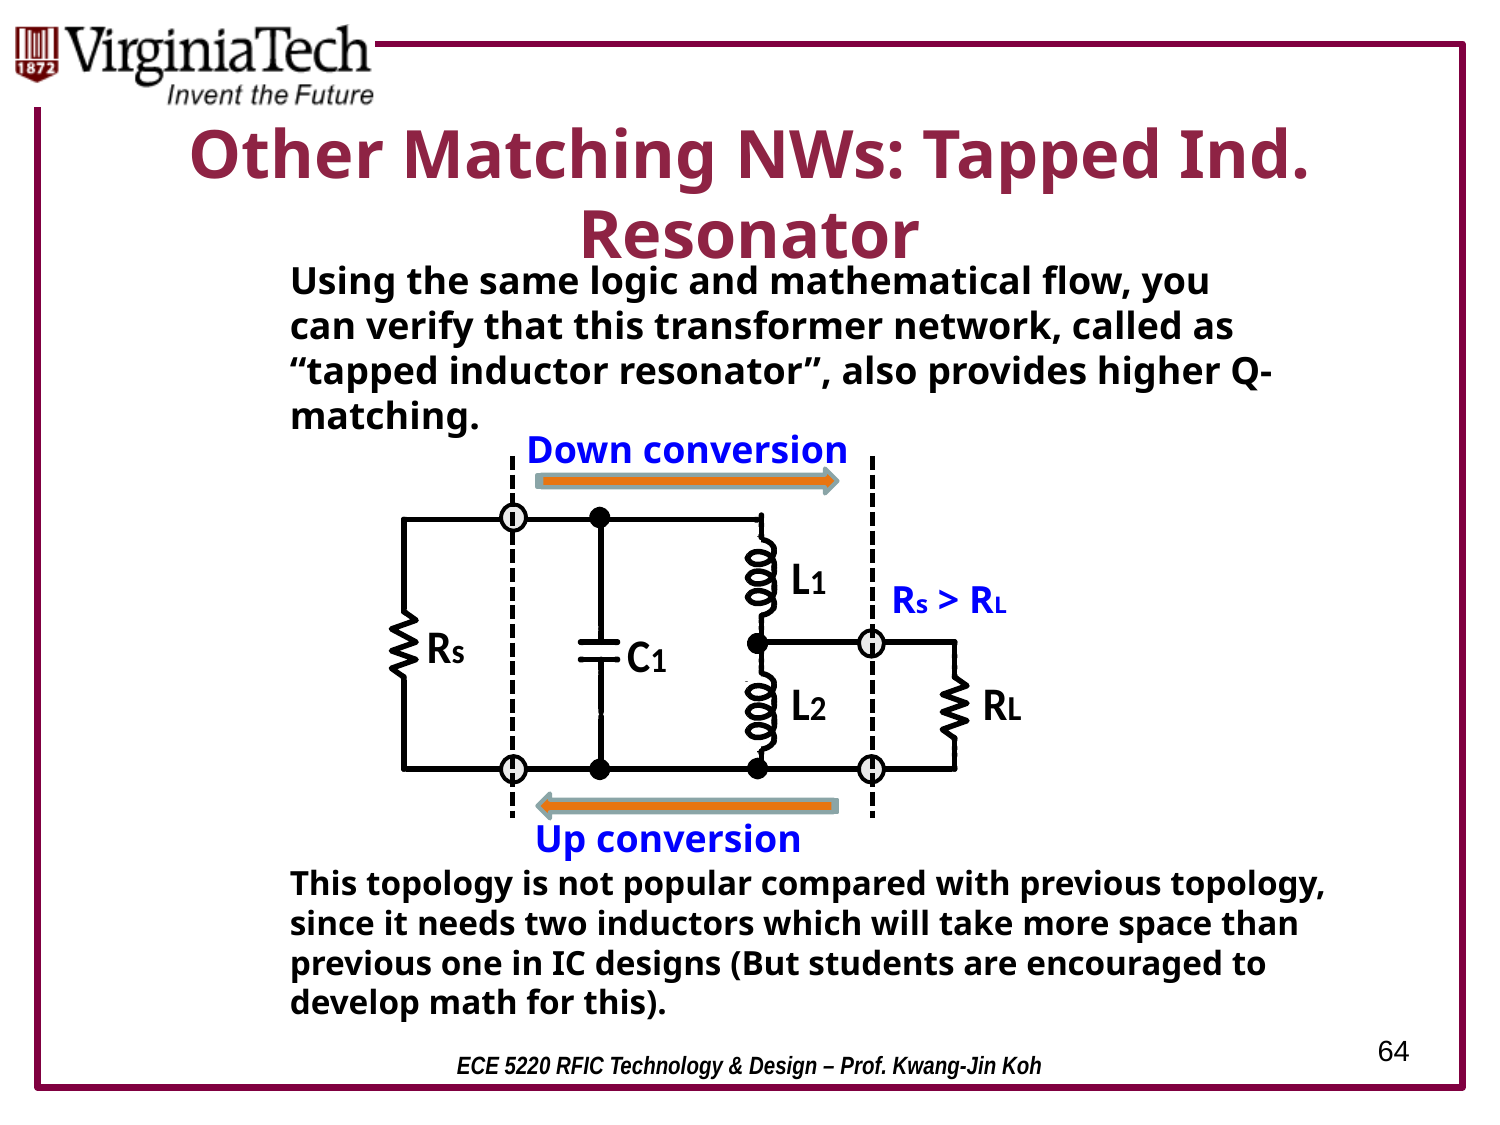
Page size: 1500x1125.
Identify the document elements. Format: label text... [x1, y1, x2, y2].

picture [15, 24, 375, 107]
title Other Matching NWs: Tapped Ind. Resonator [75, 104, 1425, 213]
slide_number 64 [1074, 1024, 1425, 1103]
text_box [877, 493, 1074, 794]
text_box [535, 479, 840, 491]
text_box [374, 493, 508, 794]
text_box Using the same logic and mathematical flow, you can verify that this transformer network, called as “tapped inductor resonator”, also provides higher Q-matching. [275, 249, 1300, 445]
text_box [535, 803, 839, 815]
text_box Down conversion [511, 445, 864, 479]
text_box Up conversion [519, 807, 818, 854]
text_box This topology is not popular compared with previous topology, since it needs two inductors which will take more space than previous one in IC designs (But students are encouraged to develop math for this). [275, 854, 1363, 1030]
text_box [516, 493, 868, 794]
